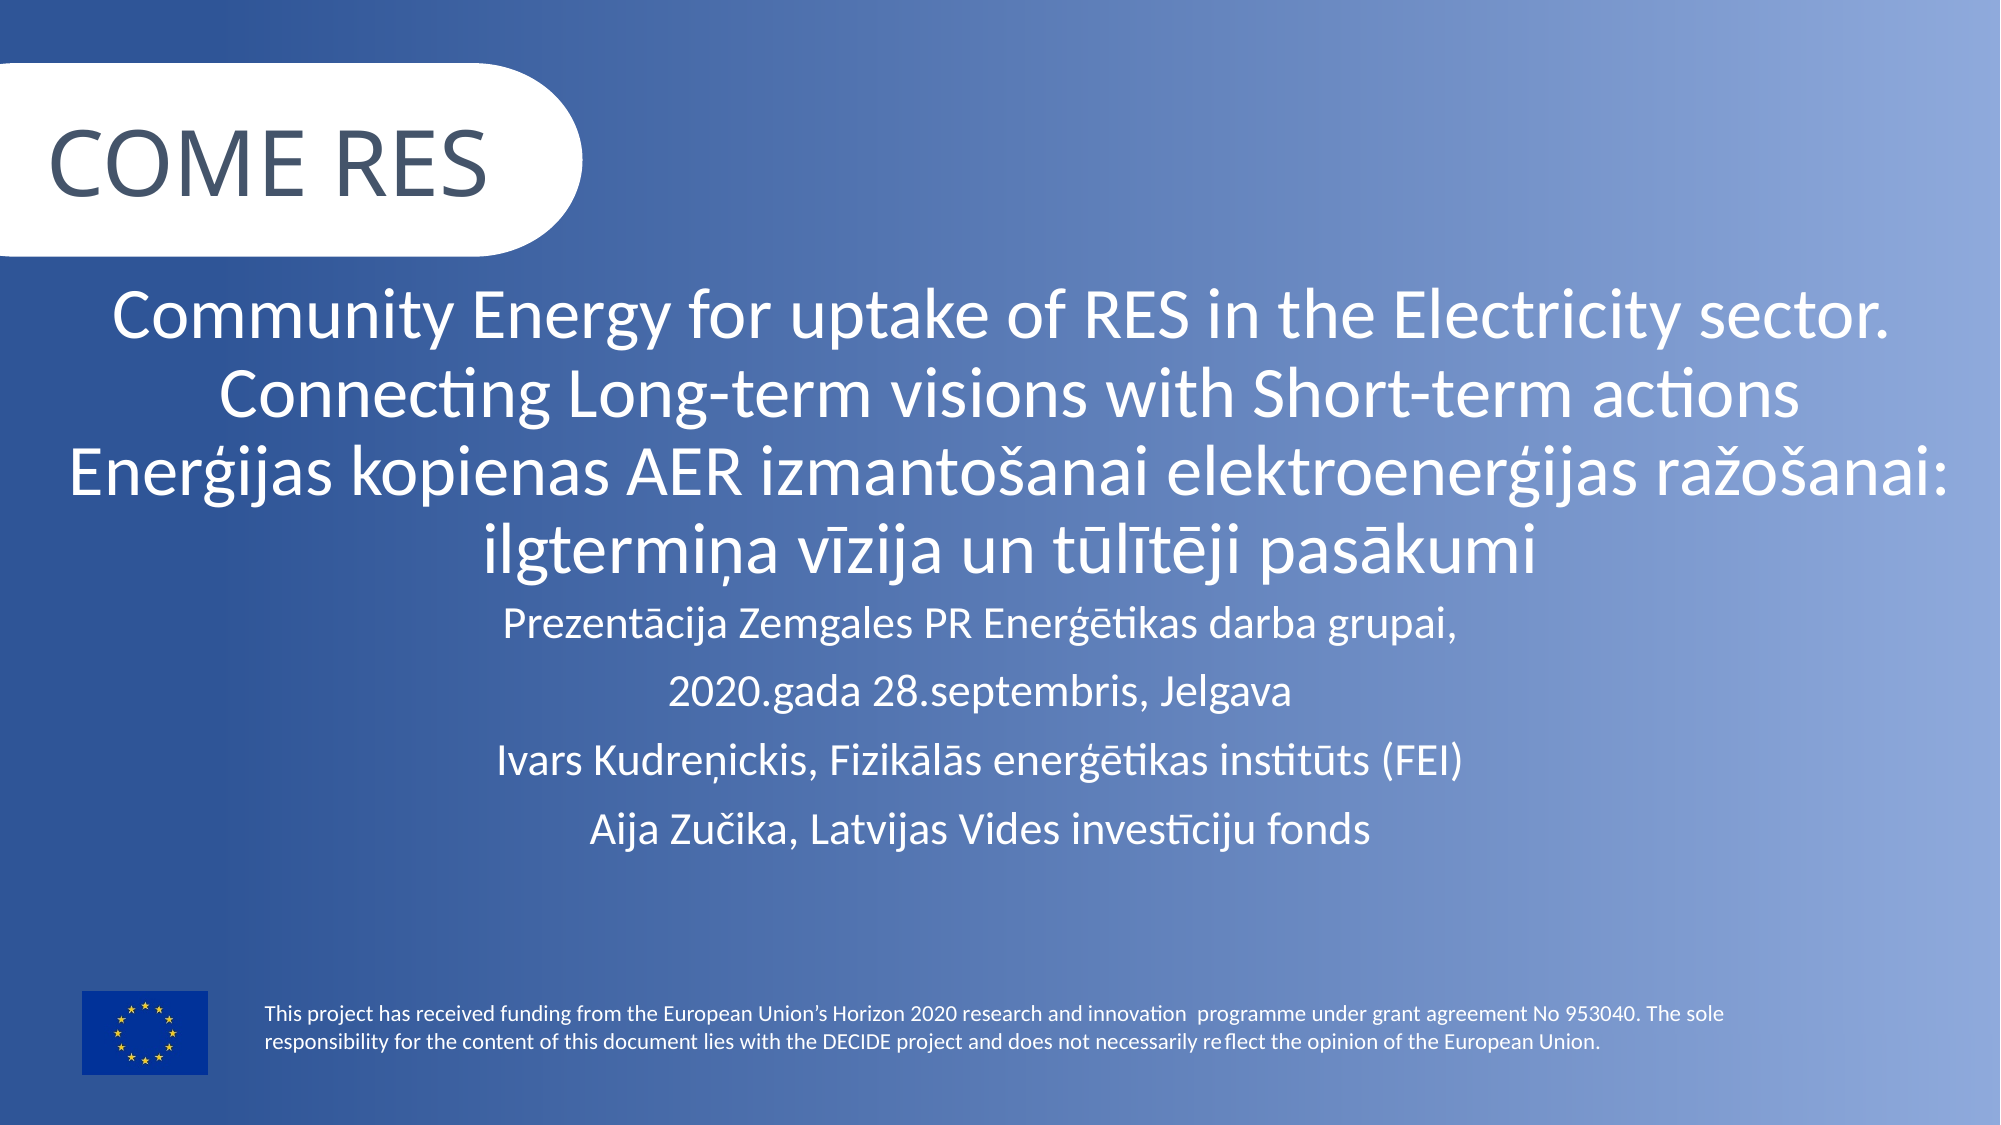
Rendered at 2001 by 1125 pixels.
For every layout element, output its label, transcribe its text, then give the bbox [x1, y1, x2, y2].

picture [82, 991, 208, 1075]
subtitle Prezentācija Zemgales PR Enerģētikas darba grupai, 2020.gada 28.septembris, Jelgava Ivars Kudreņickis, Fizikālās enerģētikas institūts (FEI) Aija Zučika, Latvijas Vides investīciju fonds [397, 590, 1564, 863]
title Community Energy for uptake of RES in the Electricity sector. Connecting Long-term visions with Short-term actions Enerģijas kopienas AER izmantošanai elektroenerģijas ražošanai: ilgtermiņa vīzija un tūlītēji pasākumi [34, 262, 1988, 597]
